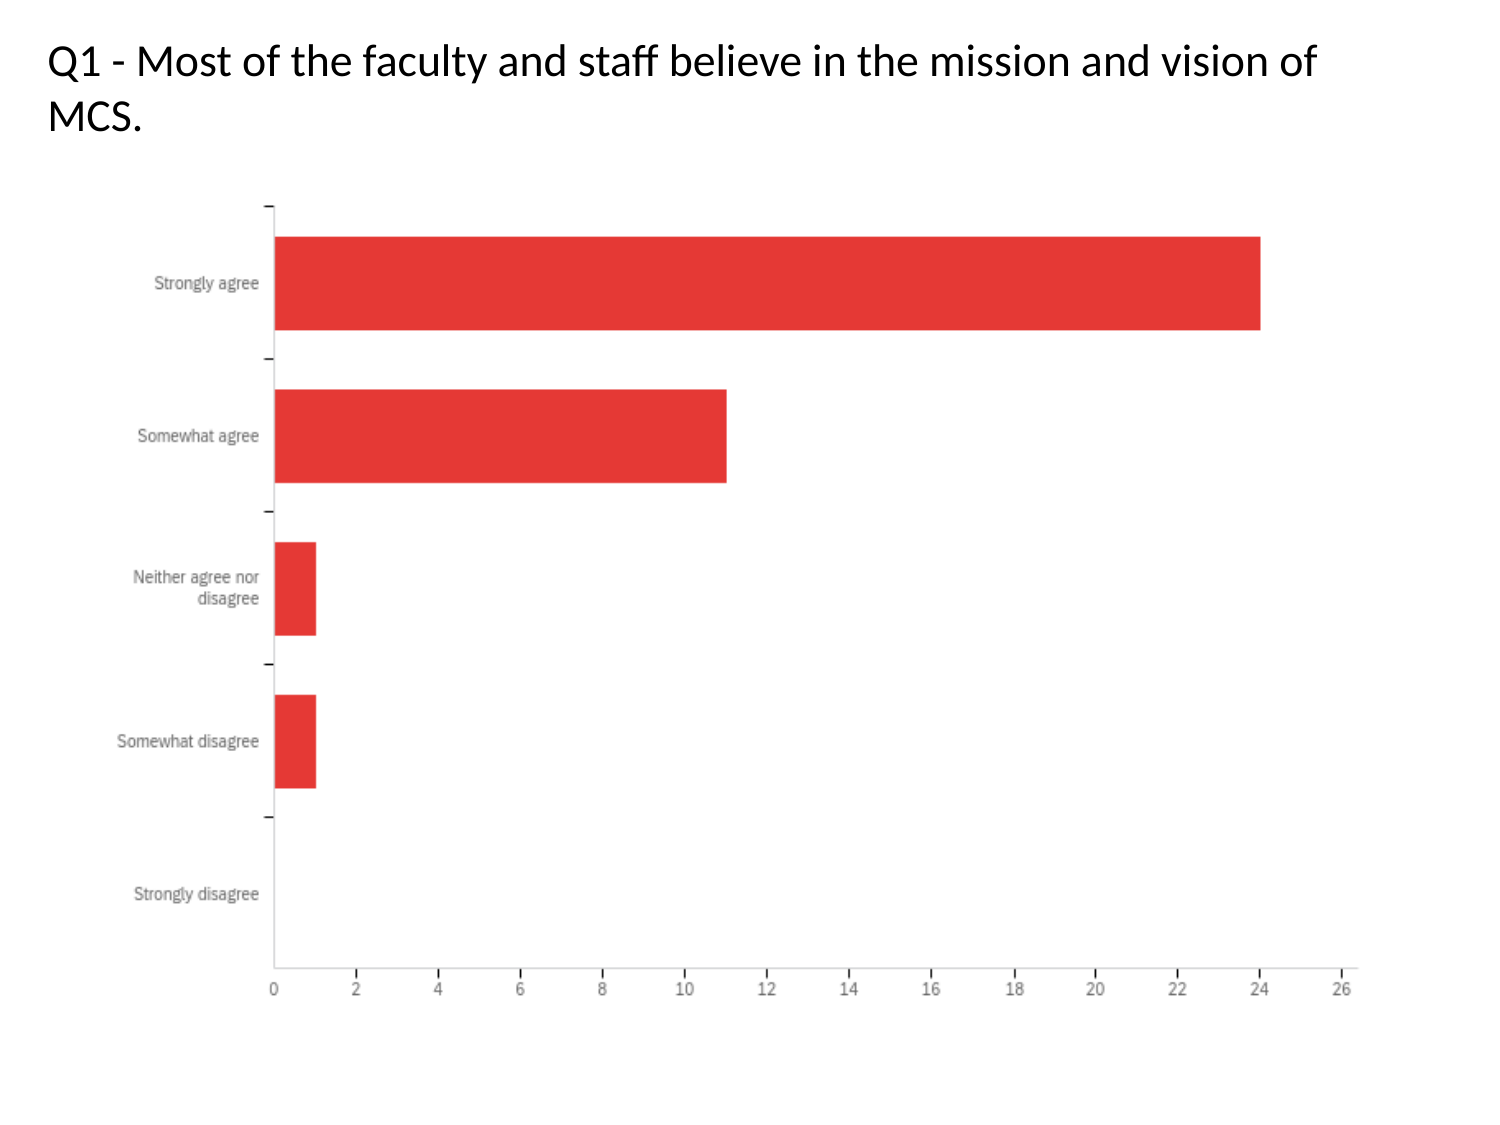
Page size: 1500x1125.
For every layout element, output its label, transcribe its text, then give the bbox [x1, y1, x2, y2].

text_box Q1 - Most of the faculty and staff believe in the mission and vision of MCS. [32, 22, 1383, 84]
picture [93, 196, 1407, 1018]
